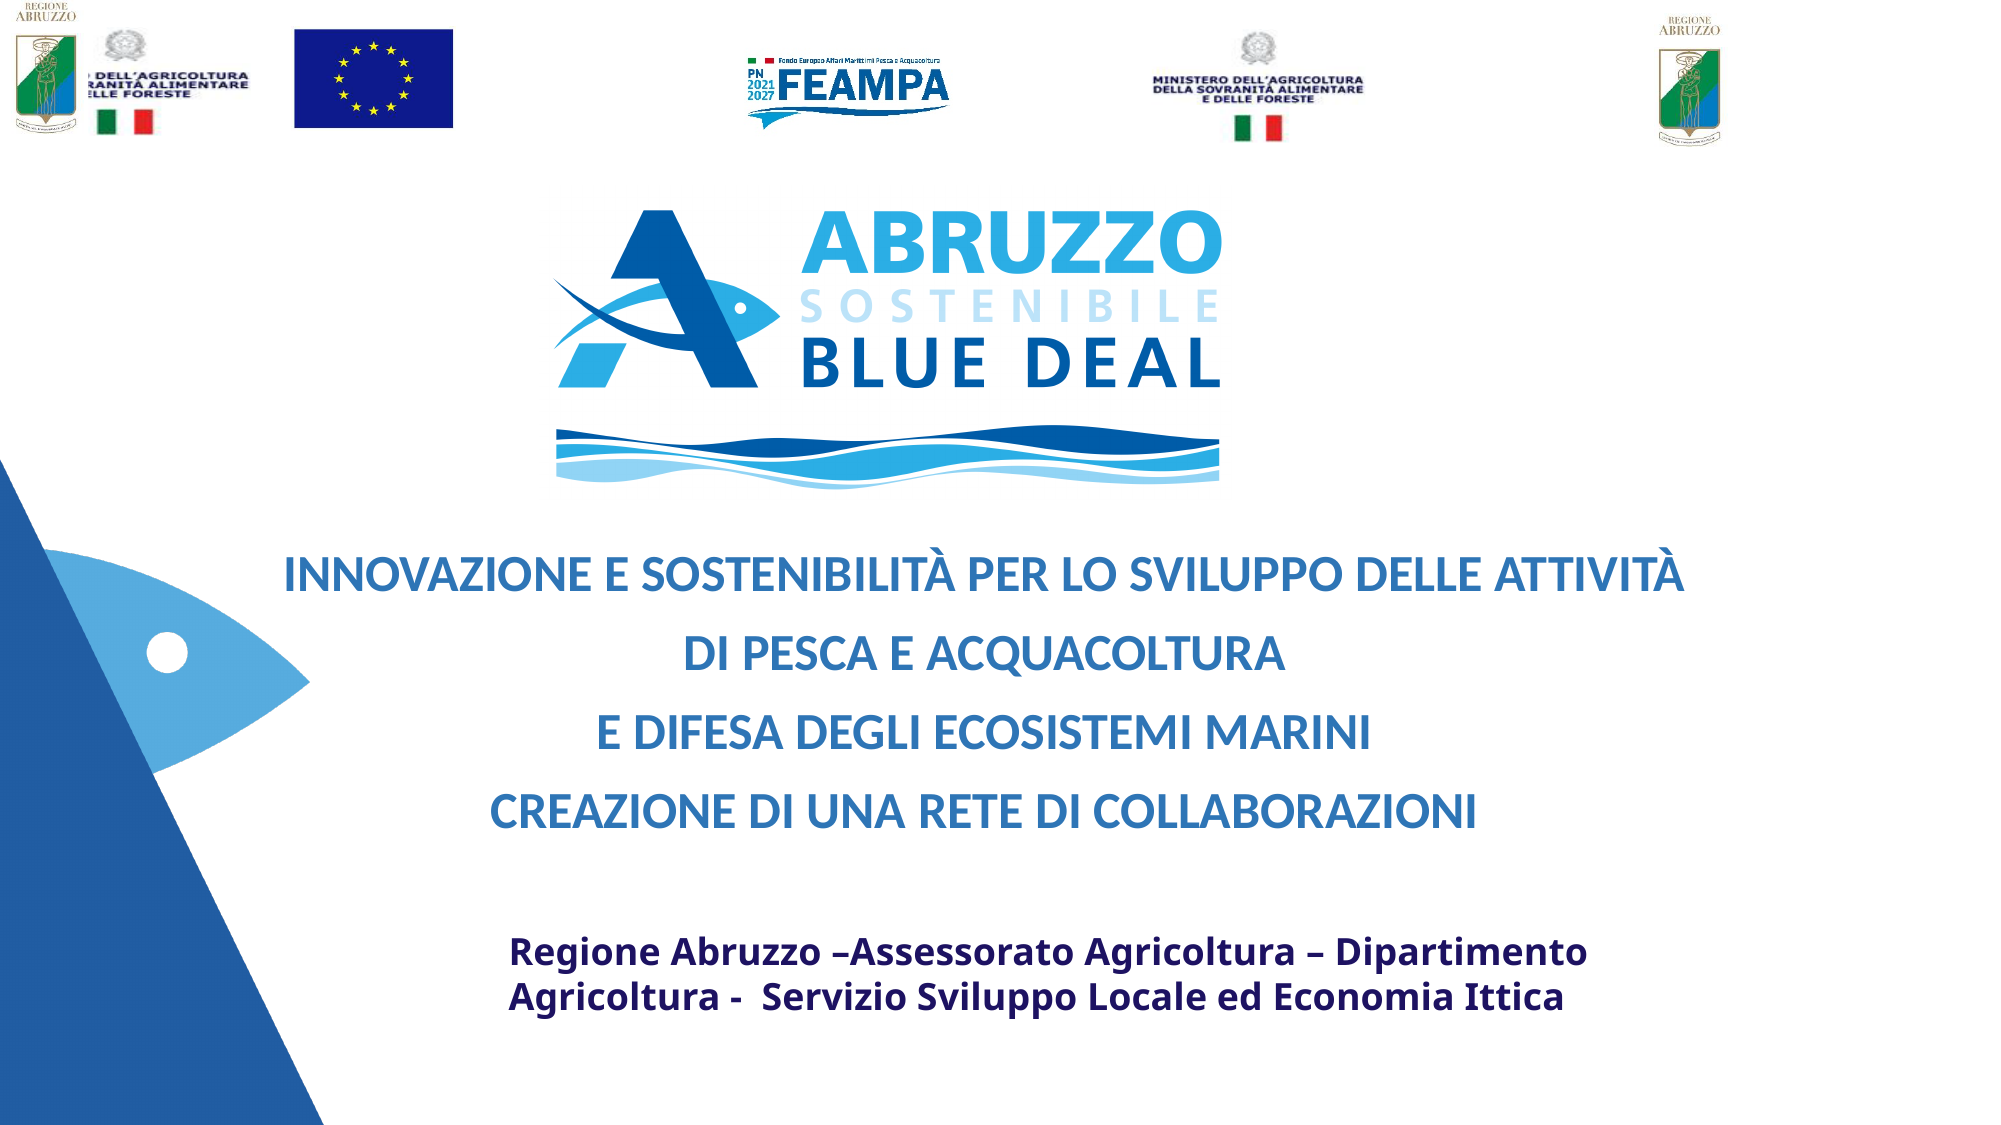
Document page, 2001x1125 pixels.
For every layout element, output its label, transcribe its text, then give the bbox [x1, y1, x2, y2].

picture [722, 37, 974, 147]
picture [1643, 13, 1733, 151]
picture [0, 0, 251, 138]
picture [0, 459, 325, 1125]
picture [1151, 29, 1366, 144]
picture [539, 185, 1232, 500]
picture [290, 26, 456, 132]
text_box INNOVAZIONE E SOSTENIBILITÀ PER LO SVILUPPO DELLE ATTIVITÀ DI PESCA E ACQUACOLTURA E DIFESA DEGLI ECOSISTEMI MARINI CREAZIONE DI UNA RETE DI COLLABORAZIONI [325, 531, 1977, 917]
text_box Regione Abruzzo –Assessorato Agricoltura – Dipartimento Agricoltura - Servizio Sviluppo Locale ed Economia Ittica [493, 920, 1756, 1026]
